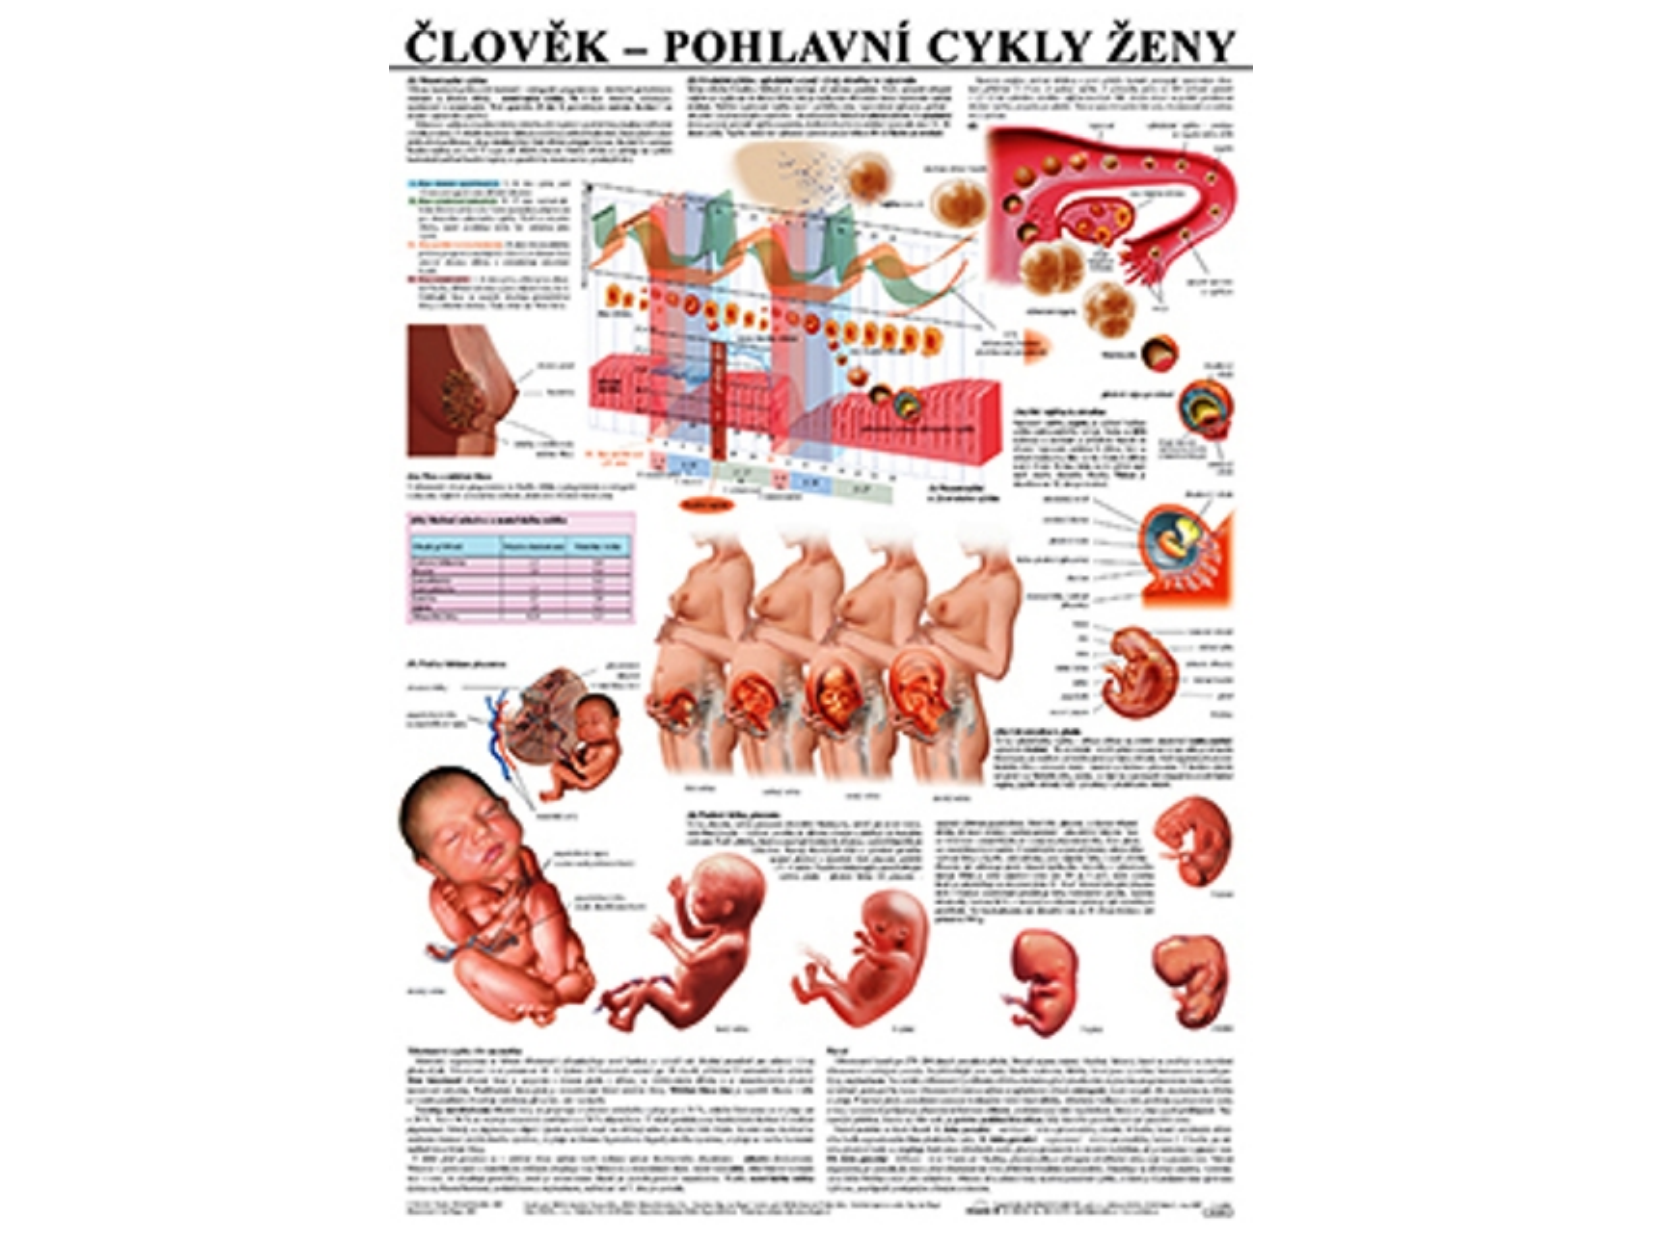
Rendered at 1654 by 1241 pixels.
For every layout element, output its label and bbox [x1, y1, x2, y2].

picture [389, 8, 1253, 1241]
